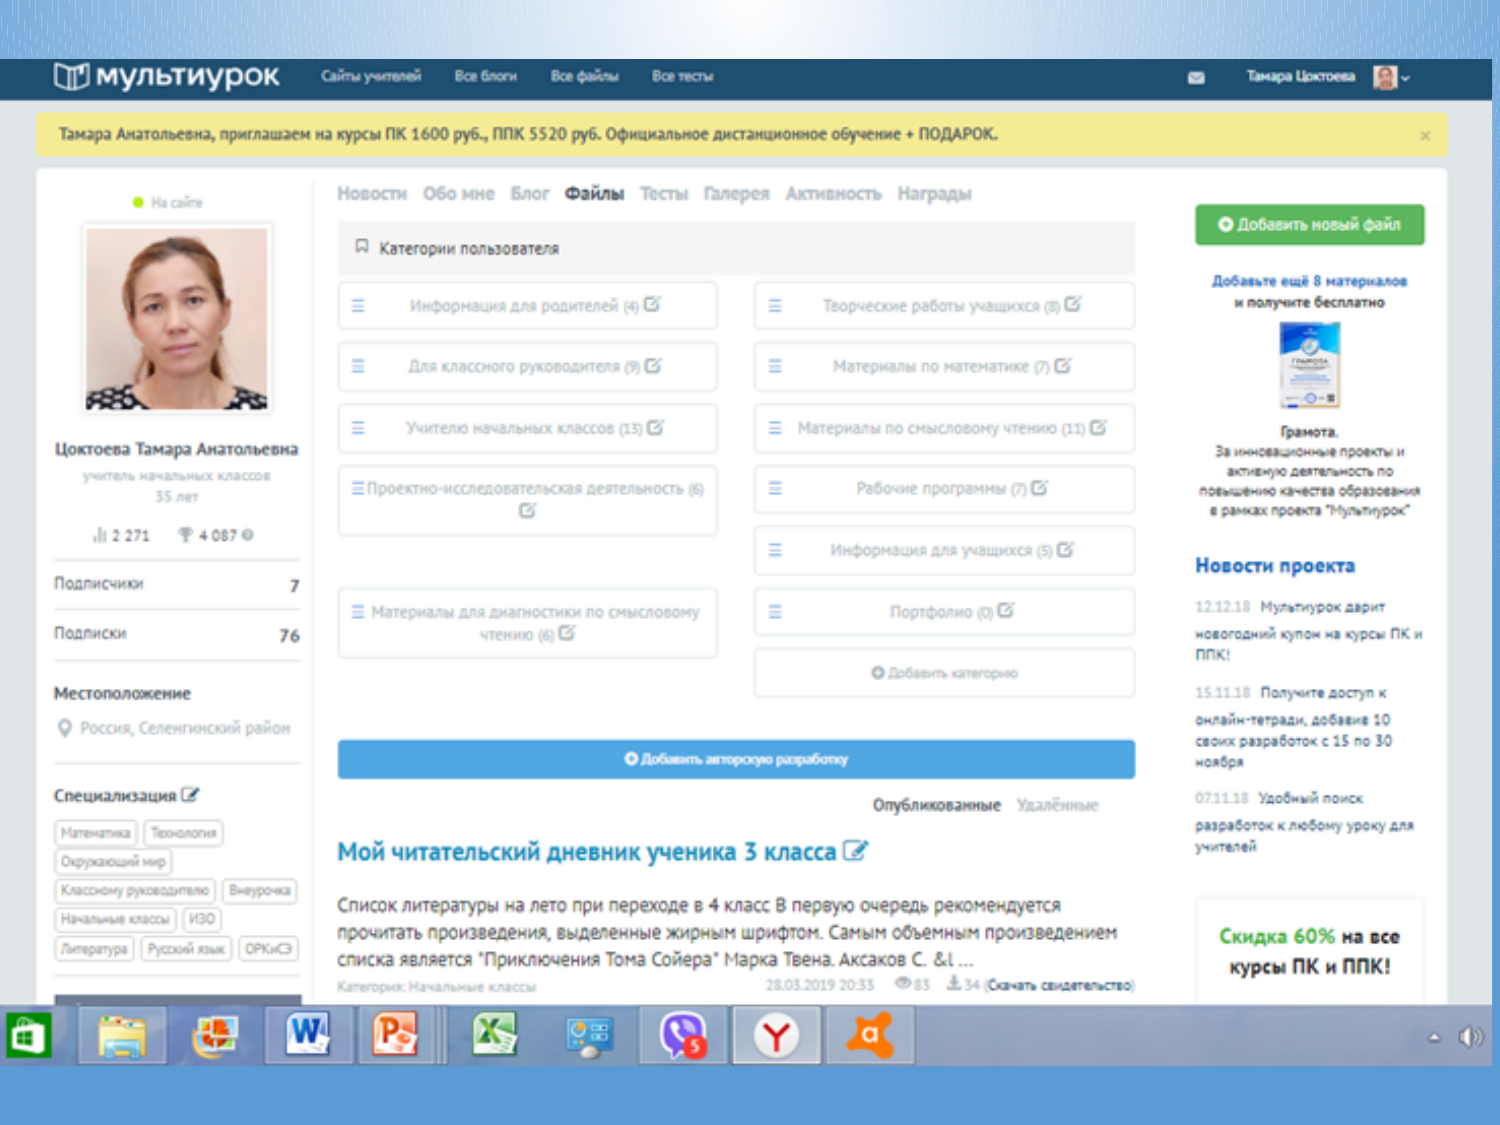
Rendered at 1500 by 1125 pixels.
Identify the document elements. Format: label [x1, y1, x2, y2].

list [0, 59, 1493, 1066]
